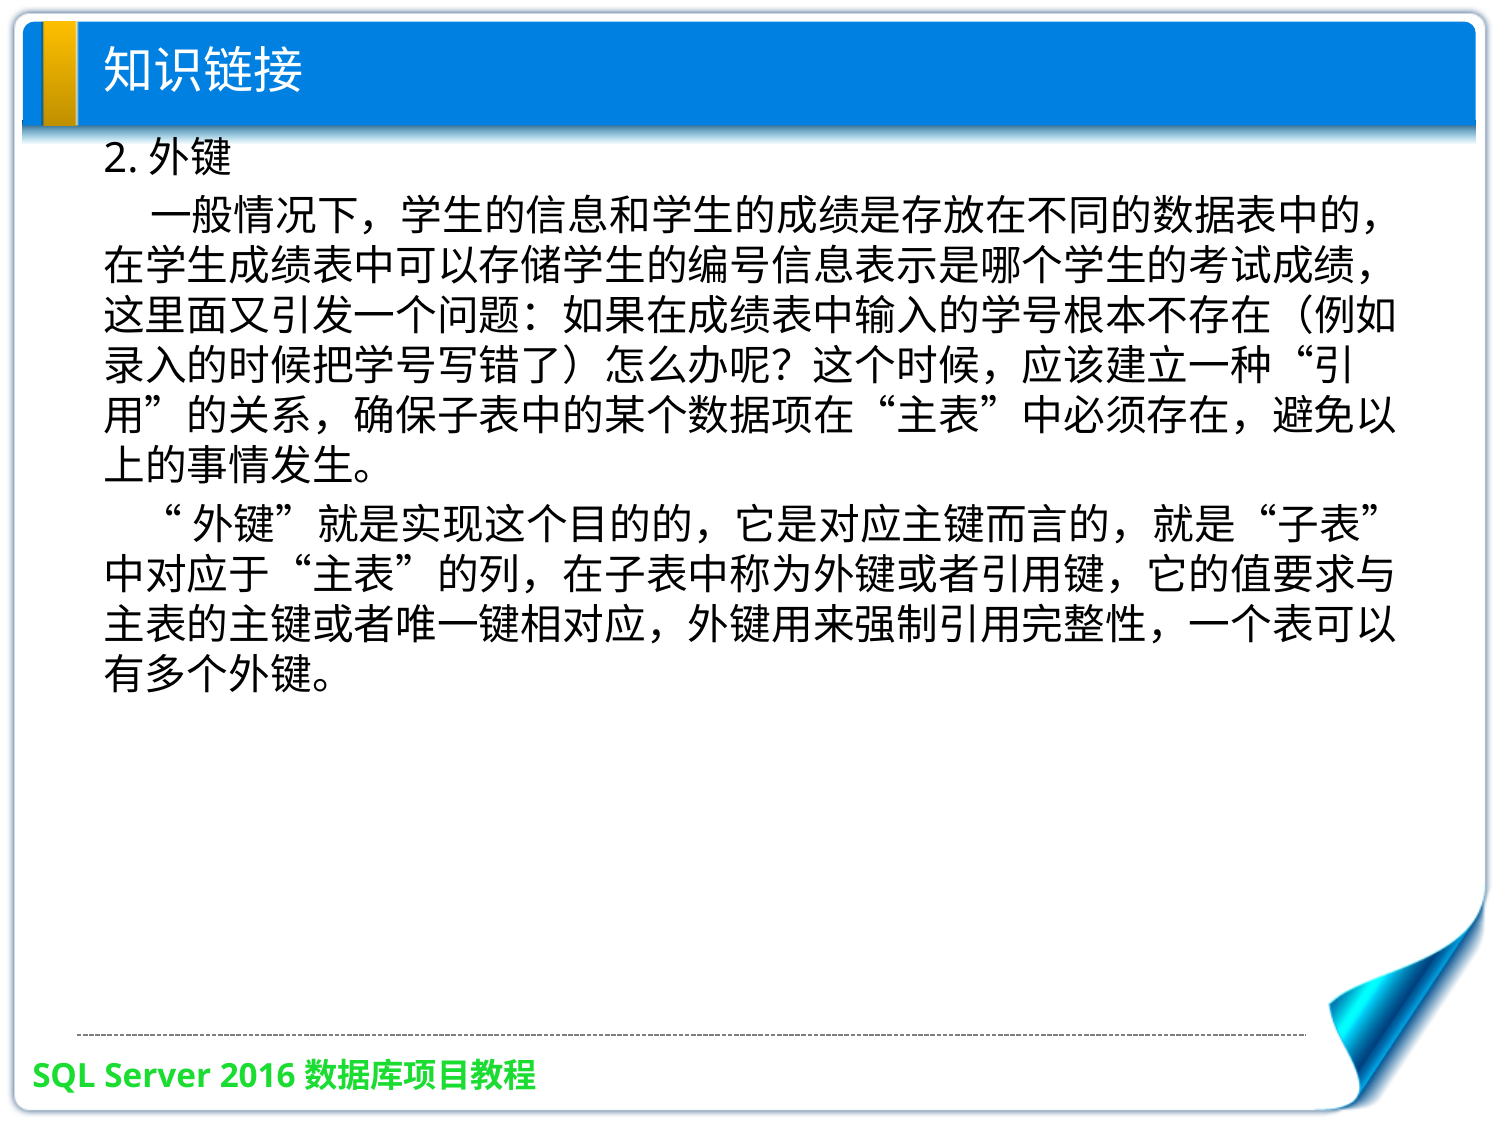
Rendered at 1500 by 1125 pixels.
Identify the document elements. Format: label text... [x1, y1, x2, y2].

picture [0, 0, 1500, 1125]
title 知识链接 [88, 30, 1301, 123]
list 2.外键 一般情况下，学生的信息和学生的成绩是存放在不同的数据表中的，在学生成绩表中可以存储学生的编号信息表示是哪个学生的考试成绩，这里面又引发一个问题：如果在成绩表中输入的学号根本不存在（例如录入的时候把学号写错了）怎么办呢？这个时候，应该建立一种“引用”的关系，确保子表中的某个数据项在“主表”中必须存在，避免以上的事情发生。 “外键”就是实现这个目的的，它是对应主键而言的，就是“子表”中对应于“主表”的列，在子表中称为外键或者引用键，它的值要求与主表的主键或者唯一键相对应，外键用来强制引用完整性，一个表可以有多个外键。 [88, 123, 1439, 1012]
